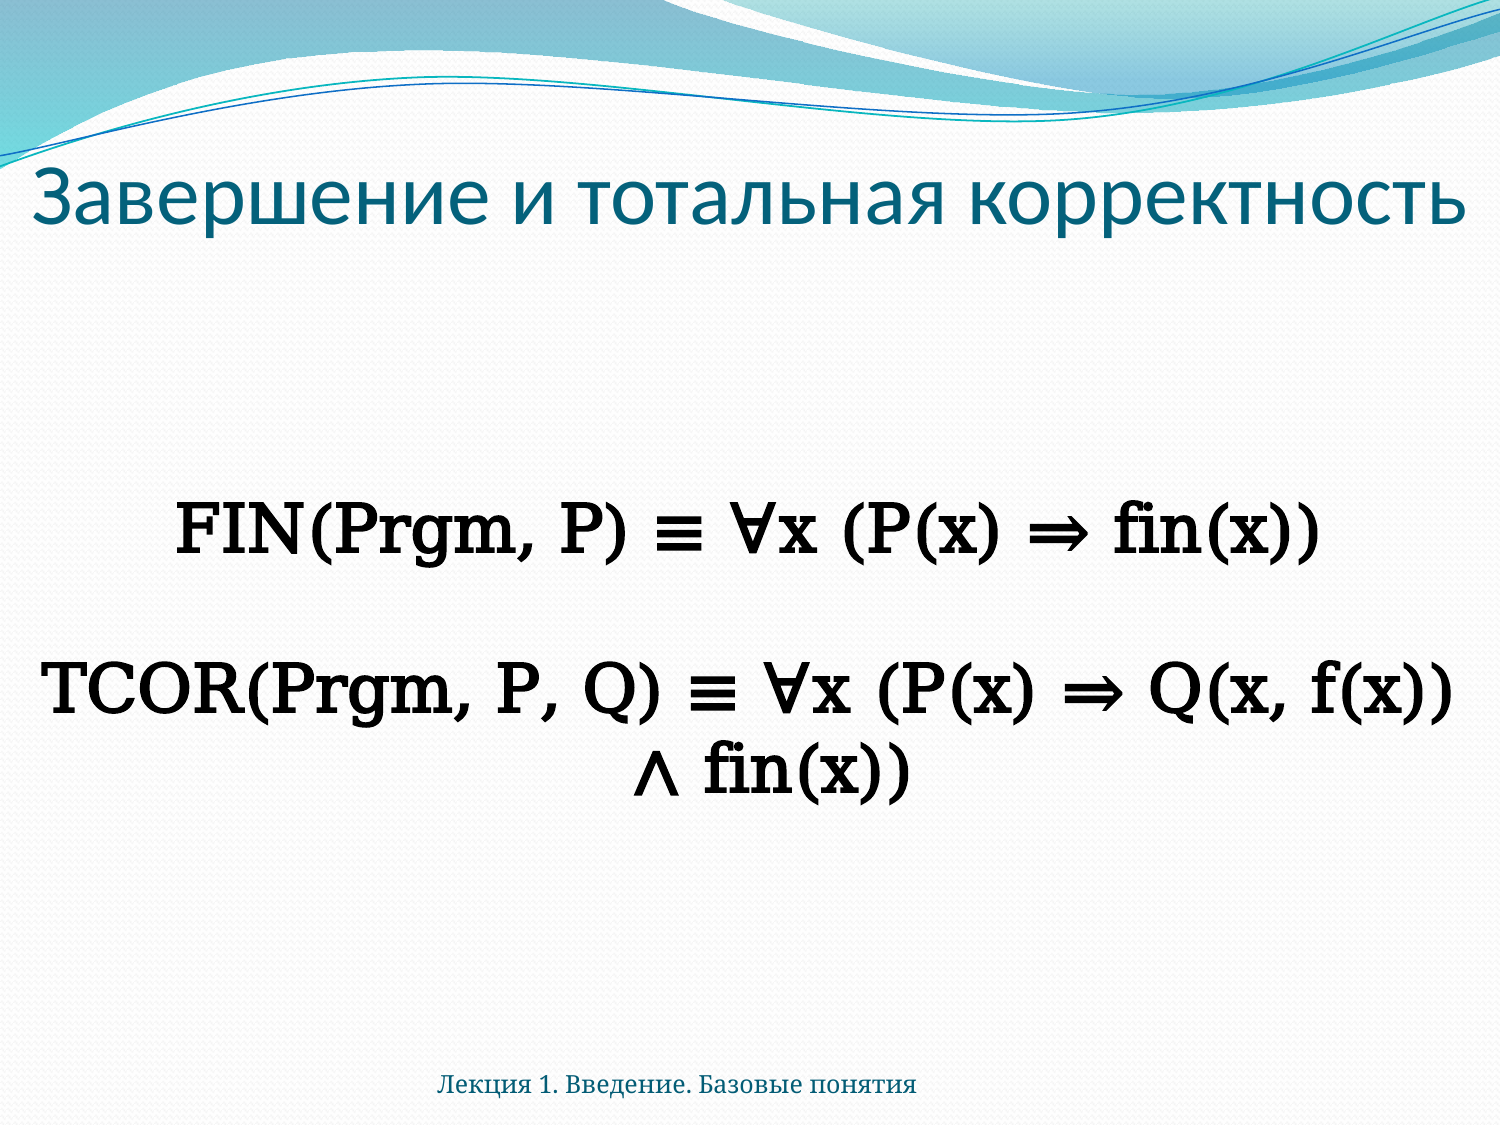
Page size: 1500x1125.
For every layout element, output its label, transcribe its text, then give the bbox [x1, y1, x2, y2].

title Завершение и тотальная корректность [17, 54, 1483, 231]
footer Лекция 1. Введение. Базовые понятия [437, 1042, 988, 1103]
list FIN(Prgm, P) ≡ ∀x (P(x) ⇒ fin(x)) TCOR(Prgm, P, Q) ≡ ∀x (P(x) ⇒ Q(x, f(x)) ∧ fin(x)) [17, 231, 1483, 1059]
